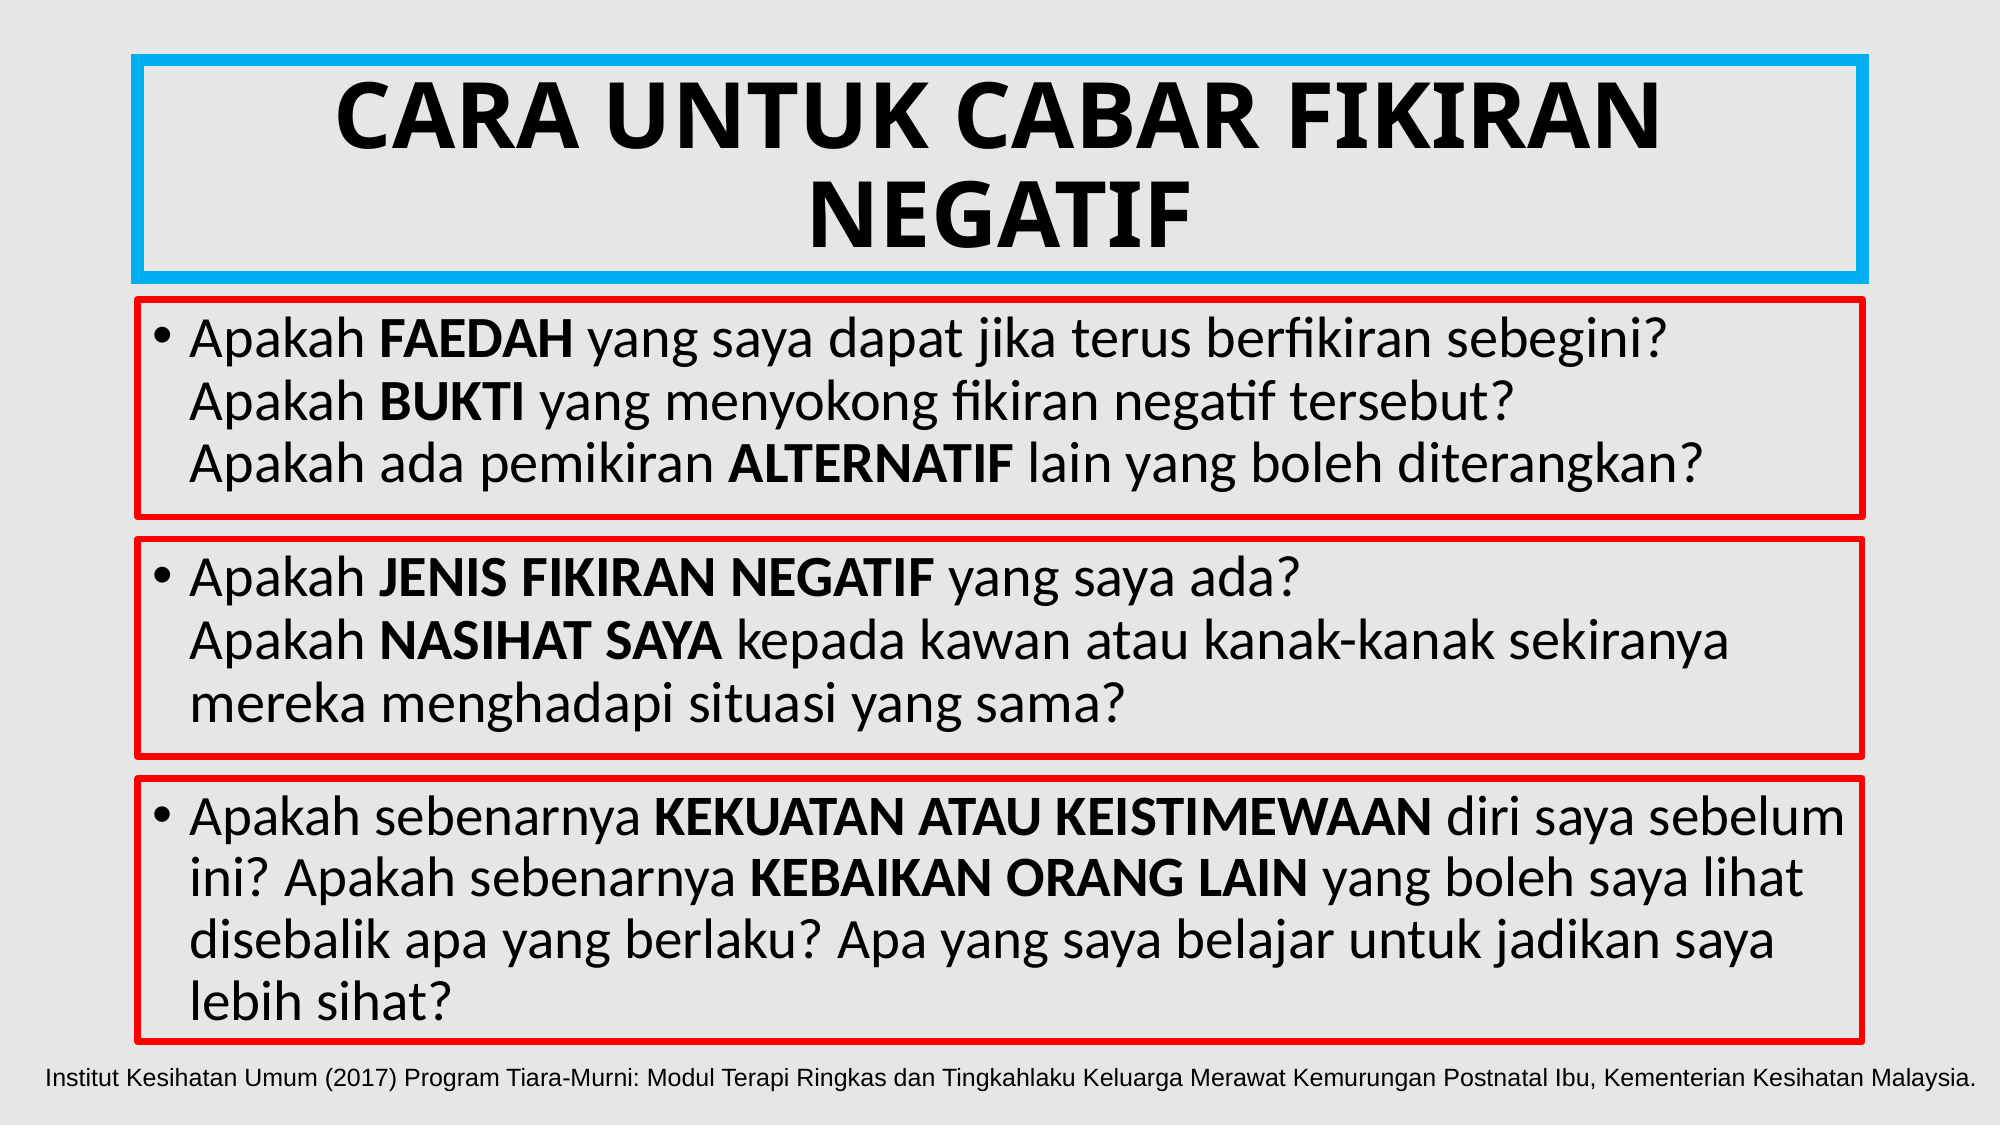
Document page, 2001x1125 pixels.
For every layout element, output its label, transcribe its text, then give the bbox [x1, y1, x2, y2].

text_box Apakah sebenarnya KEKUATAN ATAU KEISTIMEWAAN diri saya sebelum ini? Apakah sebenarnya KEBAIKAN ORANG LAIN yang boleh saya lihat disebalik apa yang berlaku? Apa yang saya belajar untuk jadikan saya lebih sihat? [137, 778, 1863, 1042]
list Apakah FAEDAH yang saya dapat jika terus berfikiran sebegini? Apakah BUKTI yang menyokong fikiran negatif tersebut? Apakah ada pemikiran ALTERNATIF lain yang boleh diterangkan? [137, 299, 1863, 517]
text_box Institut Kesihatan Umum (2017) Program Tiara-Murni: Modul Terapi Ringkas dan Tingkahlaku Keluarga Merawat Kemurungan Postnatal Ibu, Kementerian Kesihatan Malaysia. [30, 1049, 2000, 1099]
title CARA UNTUK CABAR FIKIRAN NEGATIF [137, 59, 1863, 278]
text_box Apakah JENIS FIKIRAN NEGATIF yang saya ada? Apakah NASIHAT SAYA kepada kawan atau kanak-kanak sekiranya mereka menghadapi situasi yang sama? [137, 538, 1863, 757]
